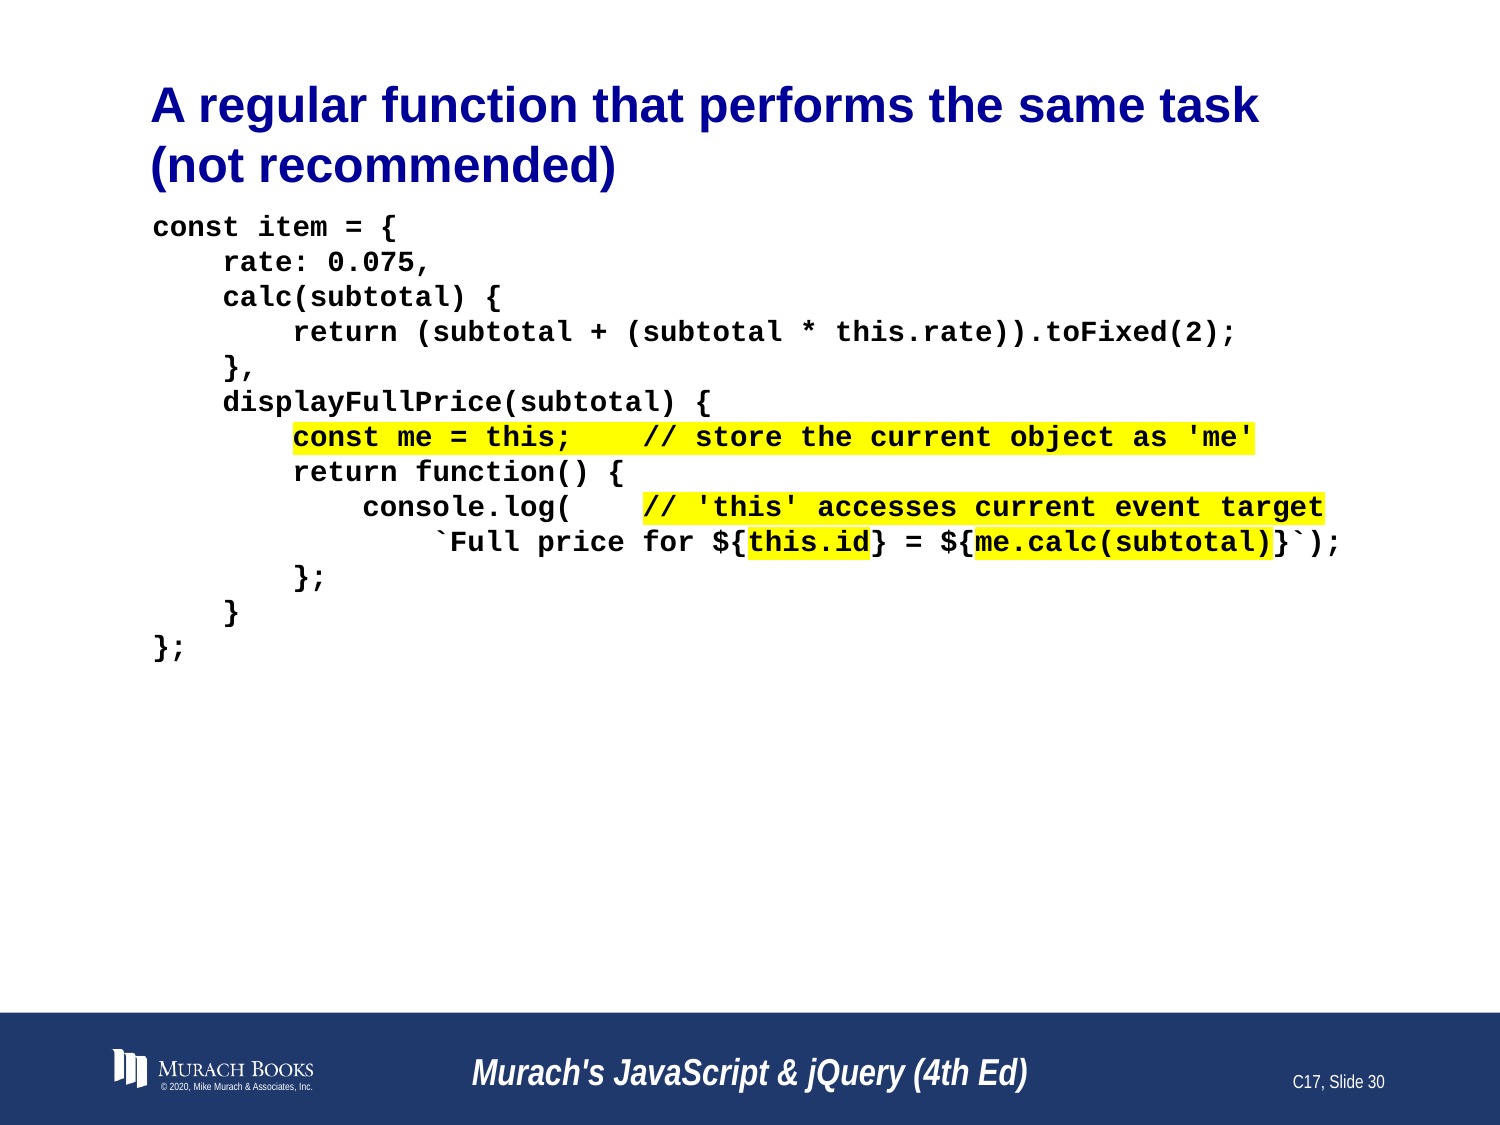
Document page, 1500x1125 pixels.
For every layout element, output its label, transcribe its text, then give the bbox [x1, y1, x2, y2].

footer © 2020, Mike Murach & Associates, Inc. [12, 1025, 463, 1100]
slide_number C17, Slide 30 [1087, 1025, 1400, 1100]
list const item = { rate: 0.075, calc(subtotal) { return (subtotal + (subtotal * this.rate)).toFixed(2); }, displayFullPrice(subtotal) { const me = this; // store the current object as 'me' return function() { console.log( // 'this' accesses current event target `Full price for ${this.id} = ${me.calc(subtotal)}`); }; } }; [137, 200, 1363, 1000]
title A regular function that performs the same task (not recommended) [150, 72, 1350, 194]
slide_number Murach's JavaScript & jQuery (4th Ed) [463, 1025, 1050, 1100]
